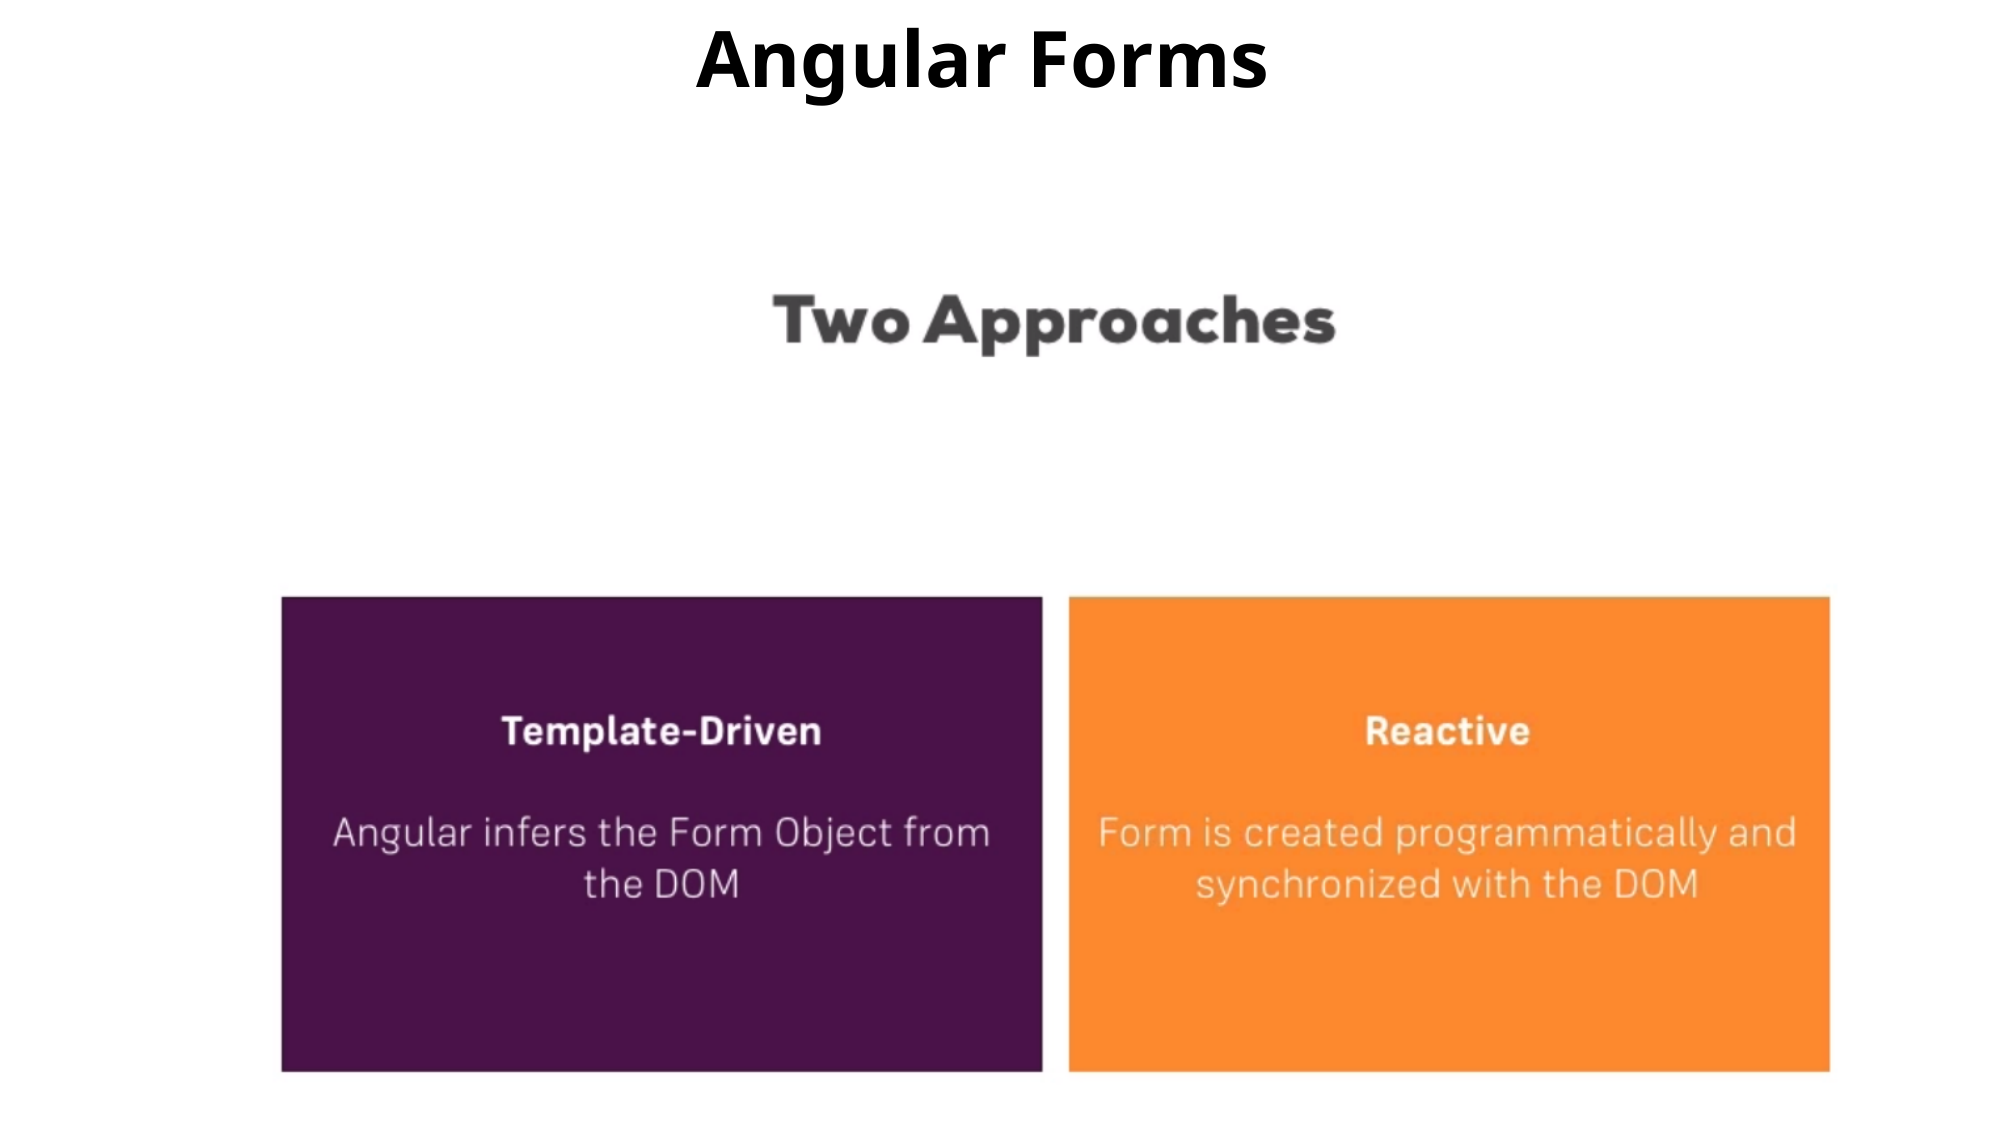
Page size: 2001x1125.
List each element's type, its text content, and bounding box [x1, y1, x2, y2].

title Angular Forms [120, 12, 1846, 112]
picture [0, 180, 2000, 1092]
